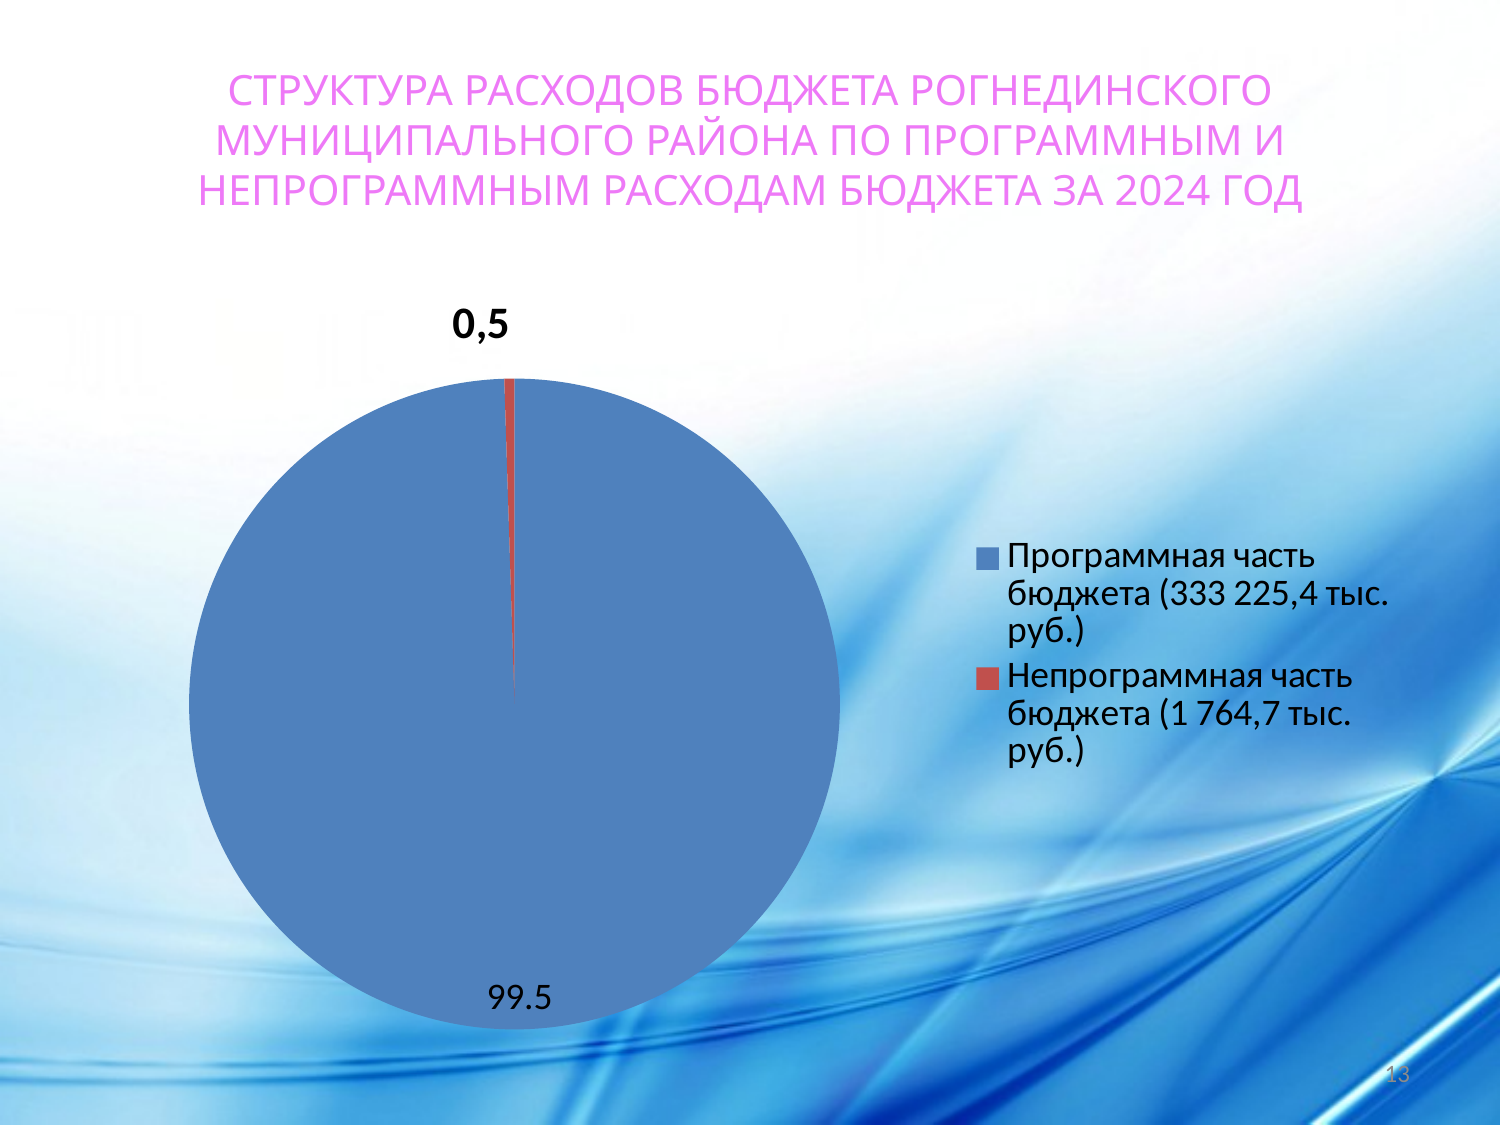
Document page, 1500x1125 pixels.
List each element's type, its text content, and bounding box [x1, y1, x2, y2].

title СТРУКТУРА РАСХОДОВ БЮДЖЕТА РОГНЕДИНСКОГО МУНИЦИПАЛЬНОГО РАЙОНА ПО ПРОГРАММНЫМ И НЕПРОГРАММНЫМ РАСХОДАМ БЮДЖЕТА ЗА 2024 ГОД [75, 45, 1425, 233]
chart [64, 266, 1416, 1046]
picture [0, 0, 1500, 1125]
slide_number 13 [1074, 1042, 1425, 1103]
